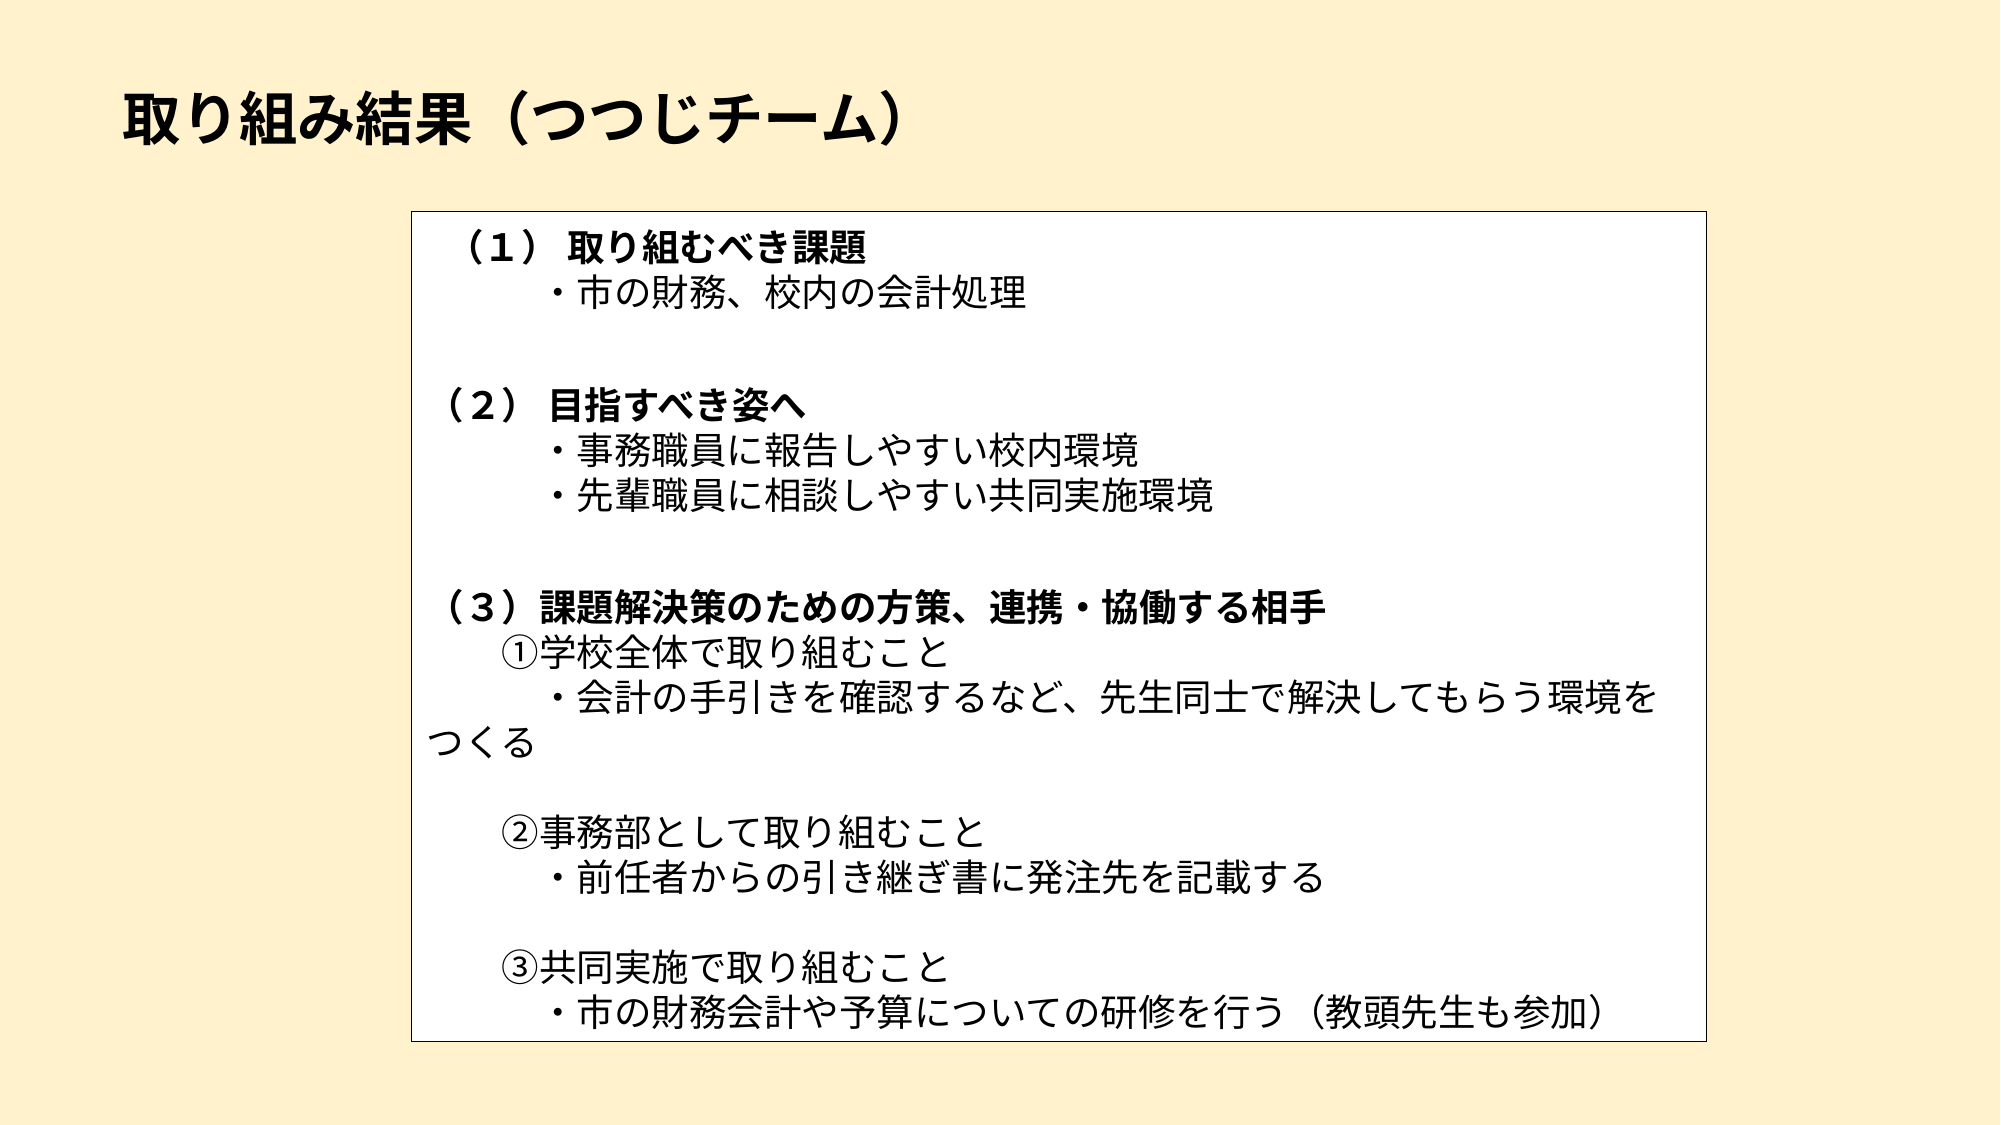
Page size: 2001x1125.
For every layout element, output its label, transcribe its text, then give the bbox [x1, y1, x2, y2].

text_box （１） 取り組むべき課題 ・市の財務、校内の会計処理 （２） 目指すべき姿へ ・事務職員に報告しやすい校内環境 ・先輩職員に相談しやすい共同実施環境 （３）課題解決策のための方策、連携・協働する相手 ①学校全体で取り組むこと ・会計の手引きを確認するなど、先生同士で解決してもらう環境をつくる ②事務部として取り組むこと ・前任者からの引き継ぎ書に発注先を記載する ③共同実施で取り組むこと ・市の財務会計や予算についての研修を行う（教頭先生も参加） [411, 211, 1707, 1042]
text_box 取り組み結果（つつじチーム） [108, 75, 988, 160]
